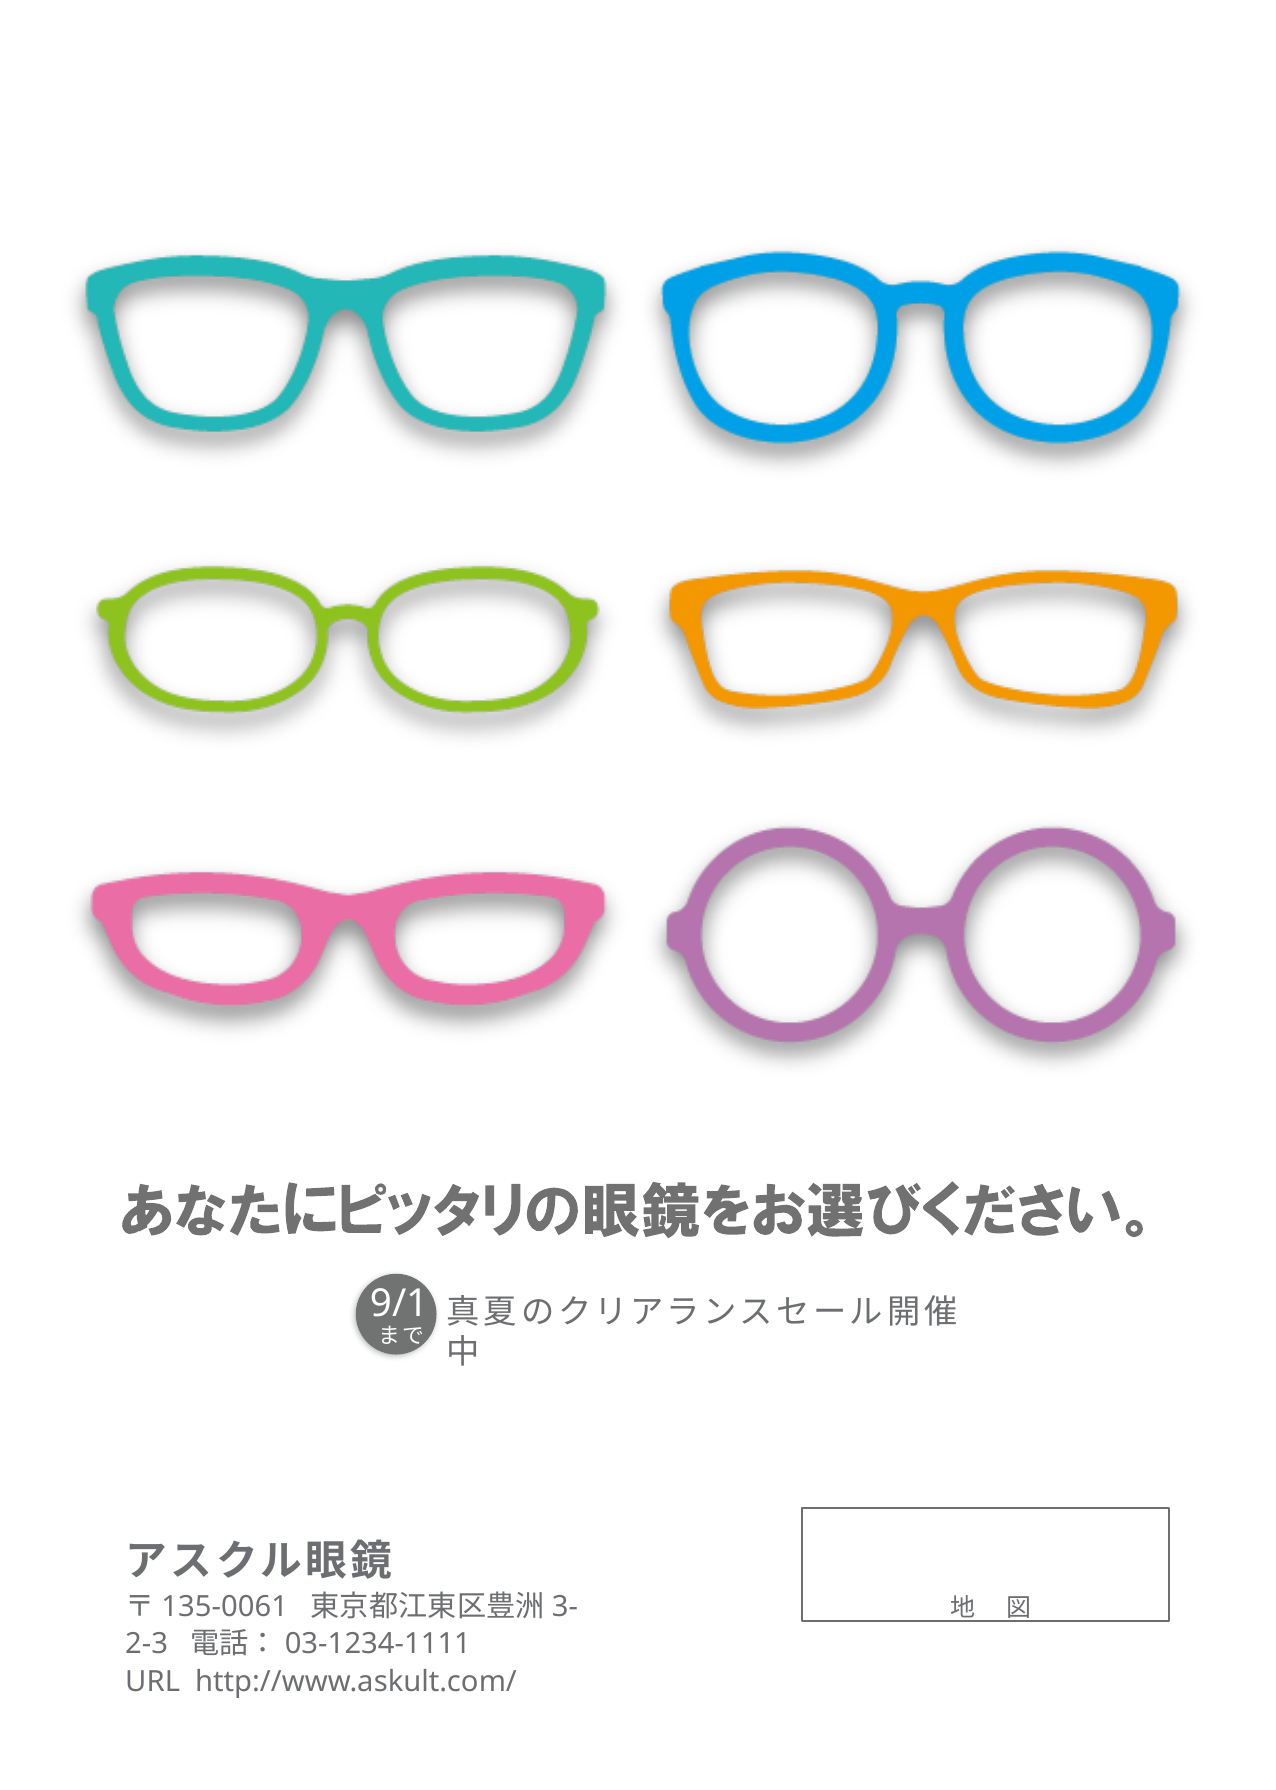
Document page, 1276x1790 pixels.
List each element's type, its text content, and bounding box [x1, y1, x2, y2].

text_box 9/1 まで [367, 1279, 430, 1348]
picture [639, 550, 1209, 753]
picture [65, 548, 632, 758]
text_box [354, 1285, 367, 1344]
text_box アスクル眼鏡 〒135-0061 東京都江東区豊洲3-2-3 電話：03-1234-1111 URL http://www.askult.com/ [123, 1526, 599, 1697]
text_box 真夏のクリアランスセール開催中 [443, 1287, 979, 1371]
picture [59, 808, 1209, 1089]
picture [121, 1181, 1144, 1239]
picture [55, 233, 1212, 488]
text_box [374, 1272, 418, 1279]
text_box [372, 1348, 420, 1356]
text_box [430, 1290, 438, 1338]
text_box 地 図 [801, 1507, 1169, 1622]
